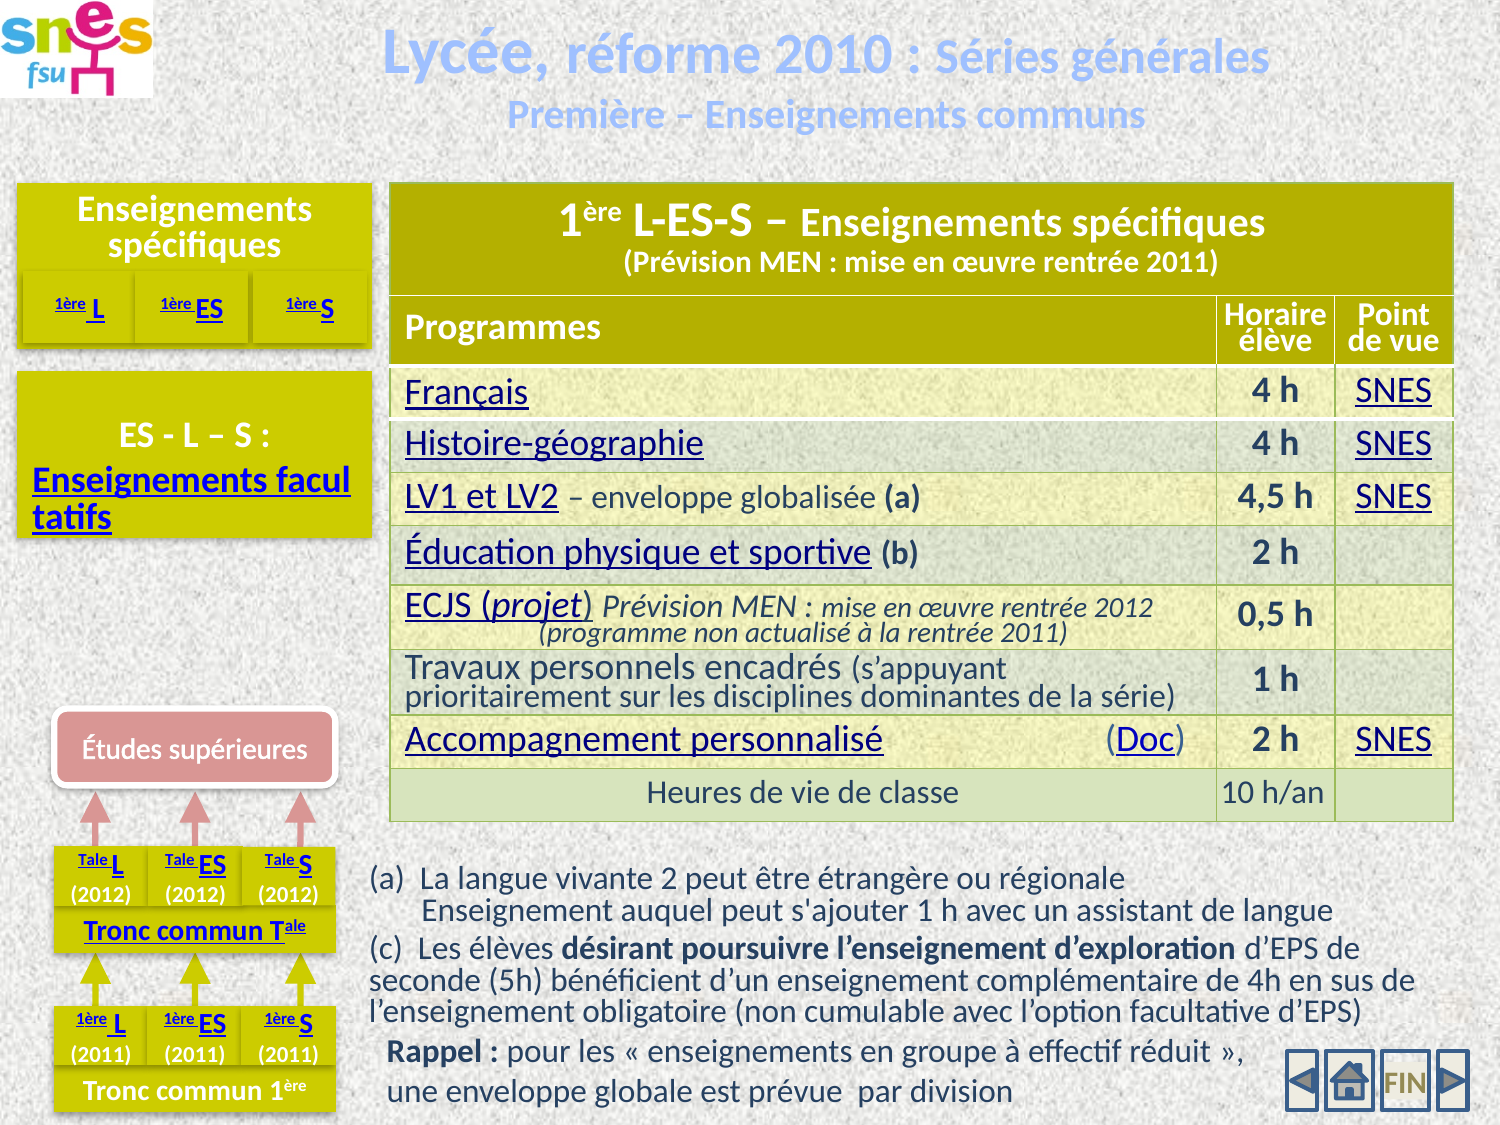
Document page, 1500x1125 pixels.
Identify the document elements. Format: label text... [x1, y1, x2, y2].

table_cell SNES [1336, 716, 1452, 768]
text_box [54, 791, 336, 1113]
text_box (a) La langue vivante 2 peut être étrangère ou régionale Enseignement auquel peut s'ajouter 1 h avec un assistant de langue (c) Les élèves désirant poursuivre l’enseignement d’exploration d’EPS de seconde (5h) bénéficient d’un enseignement complémentaire de 4h en sus de l’enseignement obligatoire (non cumulable avec l’option facultative d’EPS) [354, 856, 1459, 1037]
table_cell Accompagnement personnalisé (Doc) [391, 716, 1216, 768]
table_cell 10 h/an [1217, 769, 1334, 821]
table_cell Éducation physique et sportive (b) [391, 526, 1216, 584]
table_cell SNES [1336, 473, 1452, 525]
table_cell ECJS (projet) Prévision MEN : mise en œuvre rentrée 2012 (programme non actualisé à la rentrée 2011) [391, 586, 1216, 649]
table_cell LV1 et LV2 – enveloppe globalisée (a) [391, 473, 1216, 525]
table_header 1ère L-ES-S – Enseignements spécifiques (Prévision MEN : mise en œuvre rentrée 2011) [391, 184, 1452, 295]
table_cell 1 h [1217, 650, 1334, 714]
table_cell SNES [1336, 421, 1452, 472]
table_cell 2 h [1217, 716, 1334, 768]
table_cell Programmes [391, 296, 1216, 364]
table_cell [1336, 650, 1452, 714]
table_cell [1336, 769, 1452, 821]
text_box Lycée, réforme 2010 : Séries générales Première – Enseignements communs [153, 0, 1500, 145]
table_cell Horaire élève [1217, 296, 1334, 364]
table_cell Histoire-géographie [391, 421, 1216, 472]
text_box Enseignements spécifiques [17, 183, 372, 349]
text_box ES - L – S : Enseignements facultatifs [17, 371, 372, 538]
table_cell Travaux personnels encadrés (s’appuyant prioritairement sur les disciplines dominantes de la série) [391, 650, 1216, 714]
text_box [1287, 1050, 1468, 1111]
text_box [23, 271, 367, 343]
text_box Études supérieures [51, 705, 339, 789]
table_cell [1336, 586, 1452, 649]
table_cell [1336, 526, 1452, 584]
table_cell Français [391, 368, 1216, 417]
table_cell 4,5 h [1217, 473, 1334, 525]
table_cell 0,5 h [1217, 586, 1334, 649]
picture [0, 0, 1500, 1125]
table_cell Heures de vie de classe [391, 769, 1216, 821]
table_cell 4 h [1217, 421, 1334, 472]
text_box Rappel : pour les « enseignements en groupe à effectif réduit », une enveloppe globale est prévue par division [371, 1037, 1276, 1117]
table_cell 2 h [1217, 526, 1334, 584]
table_cell Point de vue [1335, 296, 1452, 364]
table_cell 4 h [1217, 368, 1334, 417]
table_cell SNES [1336, 368, 1452, 417]
